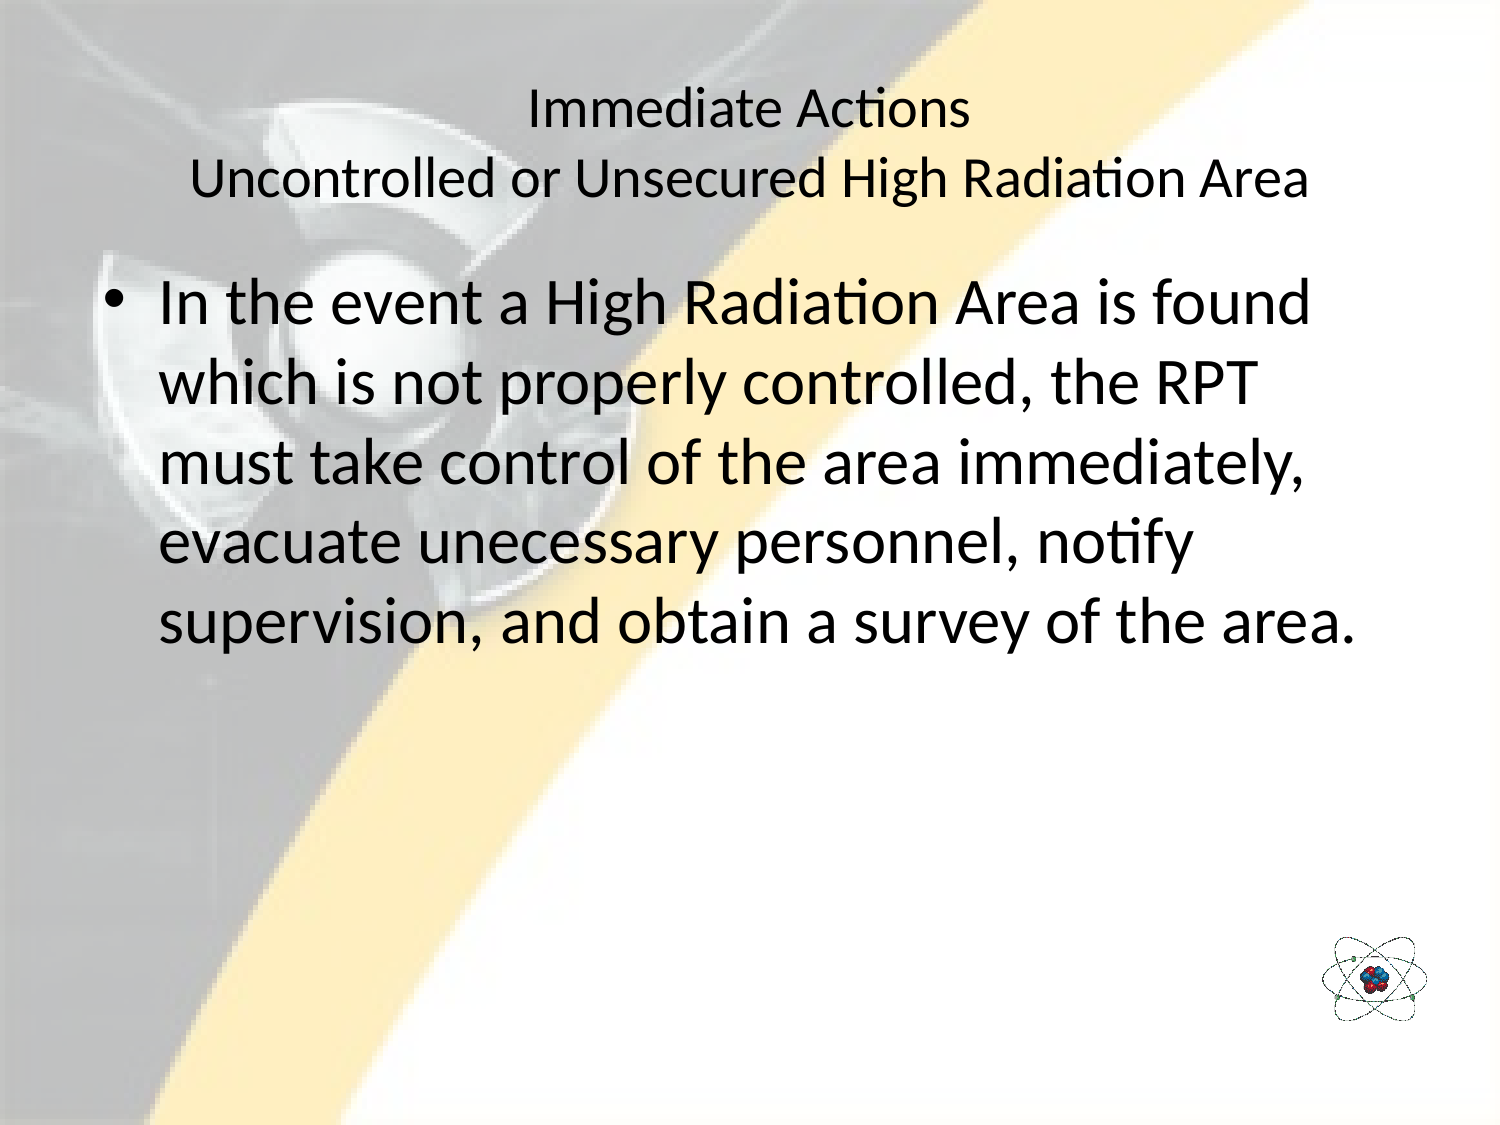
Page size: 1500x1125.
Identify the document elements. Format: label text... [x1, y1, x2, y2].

title Immediate Actions Uncontrolled or Unsecured High Radiation Area [75, 45, 1425, 233]
list In the event a High Radiation Area is found which is not properly controlled, the RPT must take control of the area immediately, evacuate unecessary personnel, notify supervision, and obtain a survey of the area. [87, 249, 1413, 1013]
picture [1322, 937, 1427, 1021]
